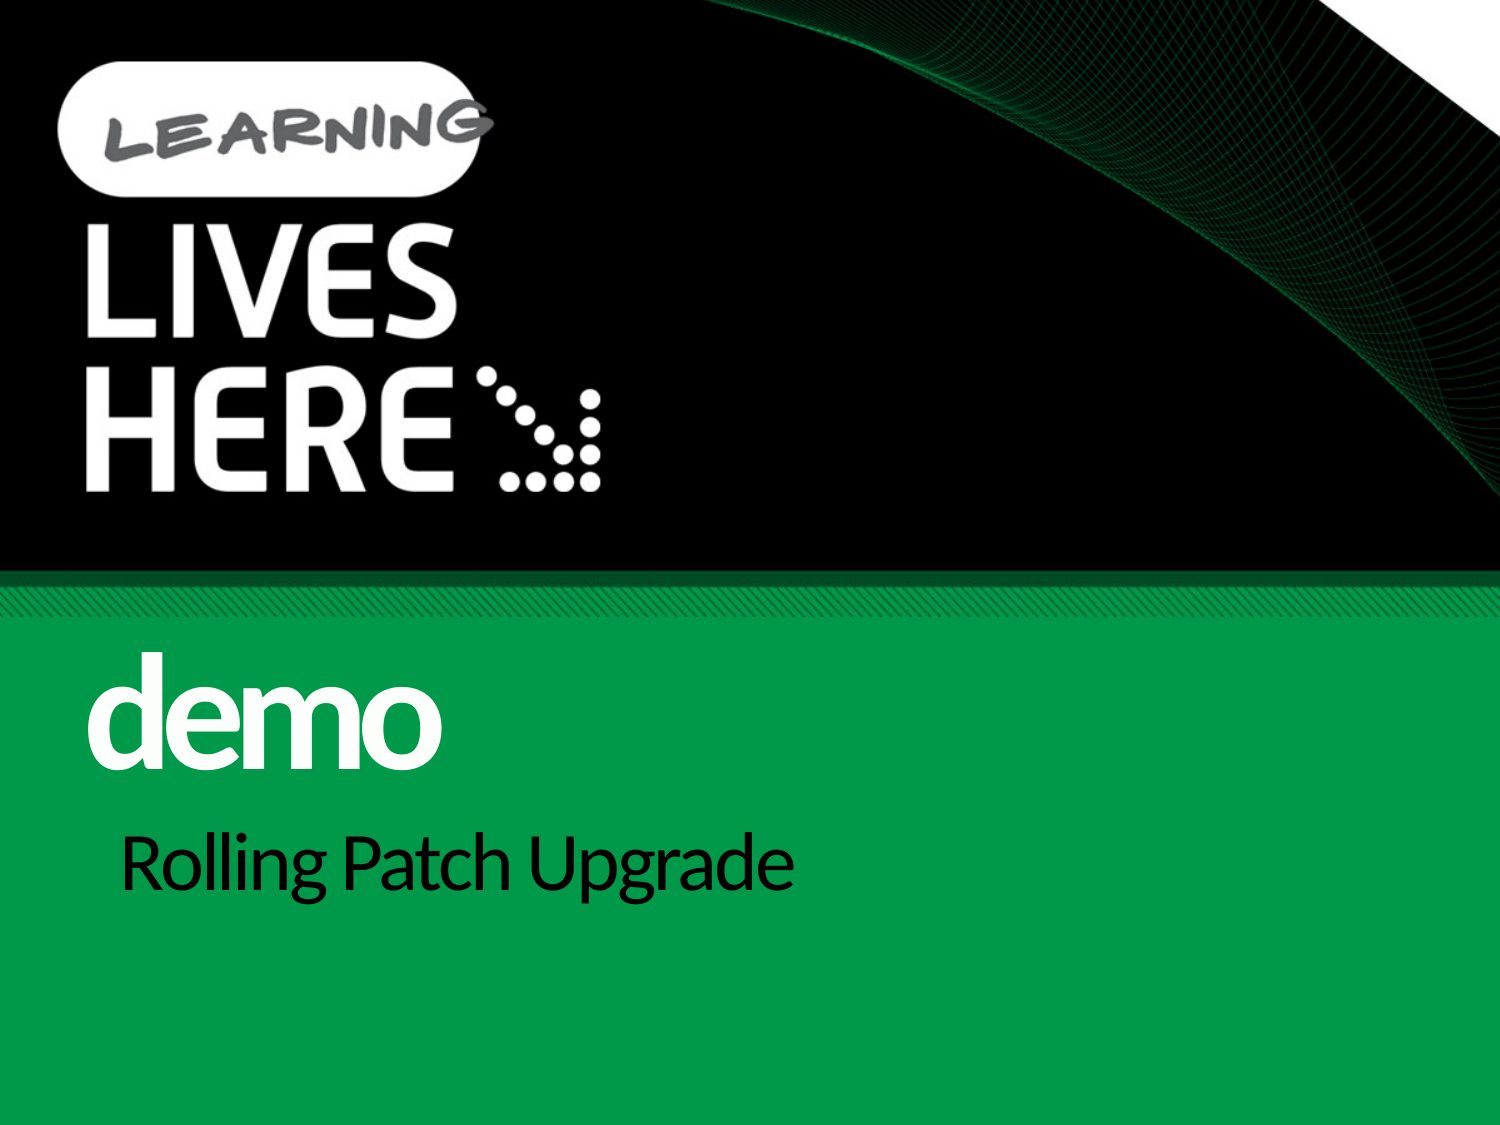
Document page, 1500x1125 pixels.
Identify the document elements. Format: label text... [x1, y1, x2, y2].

picture [0, 0, 1500, 1125]
list demo [83, 625, 1344, 800]
title Rolling Patch Upgrade [119, 818, 1375, 943]
